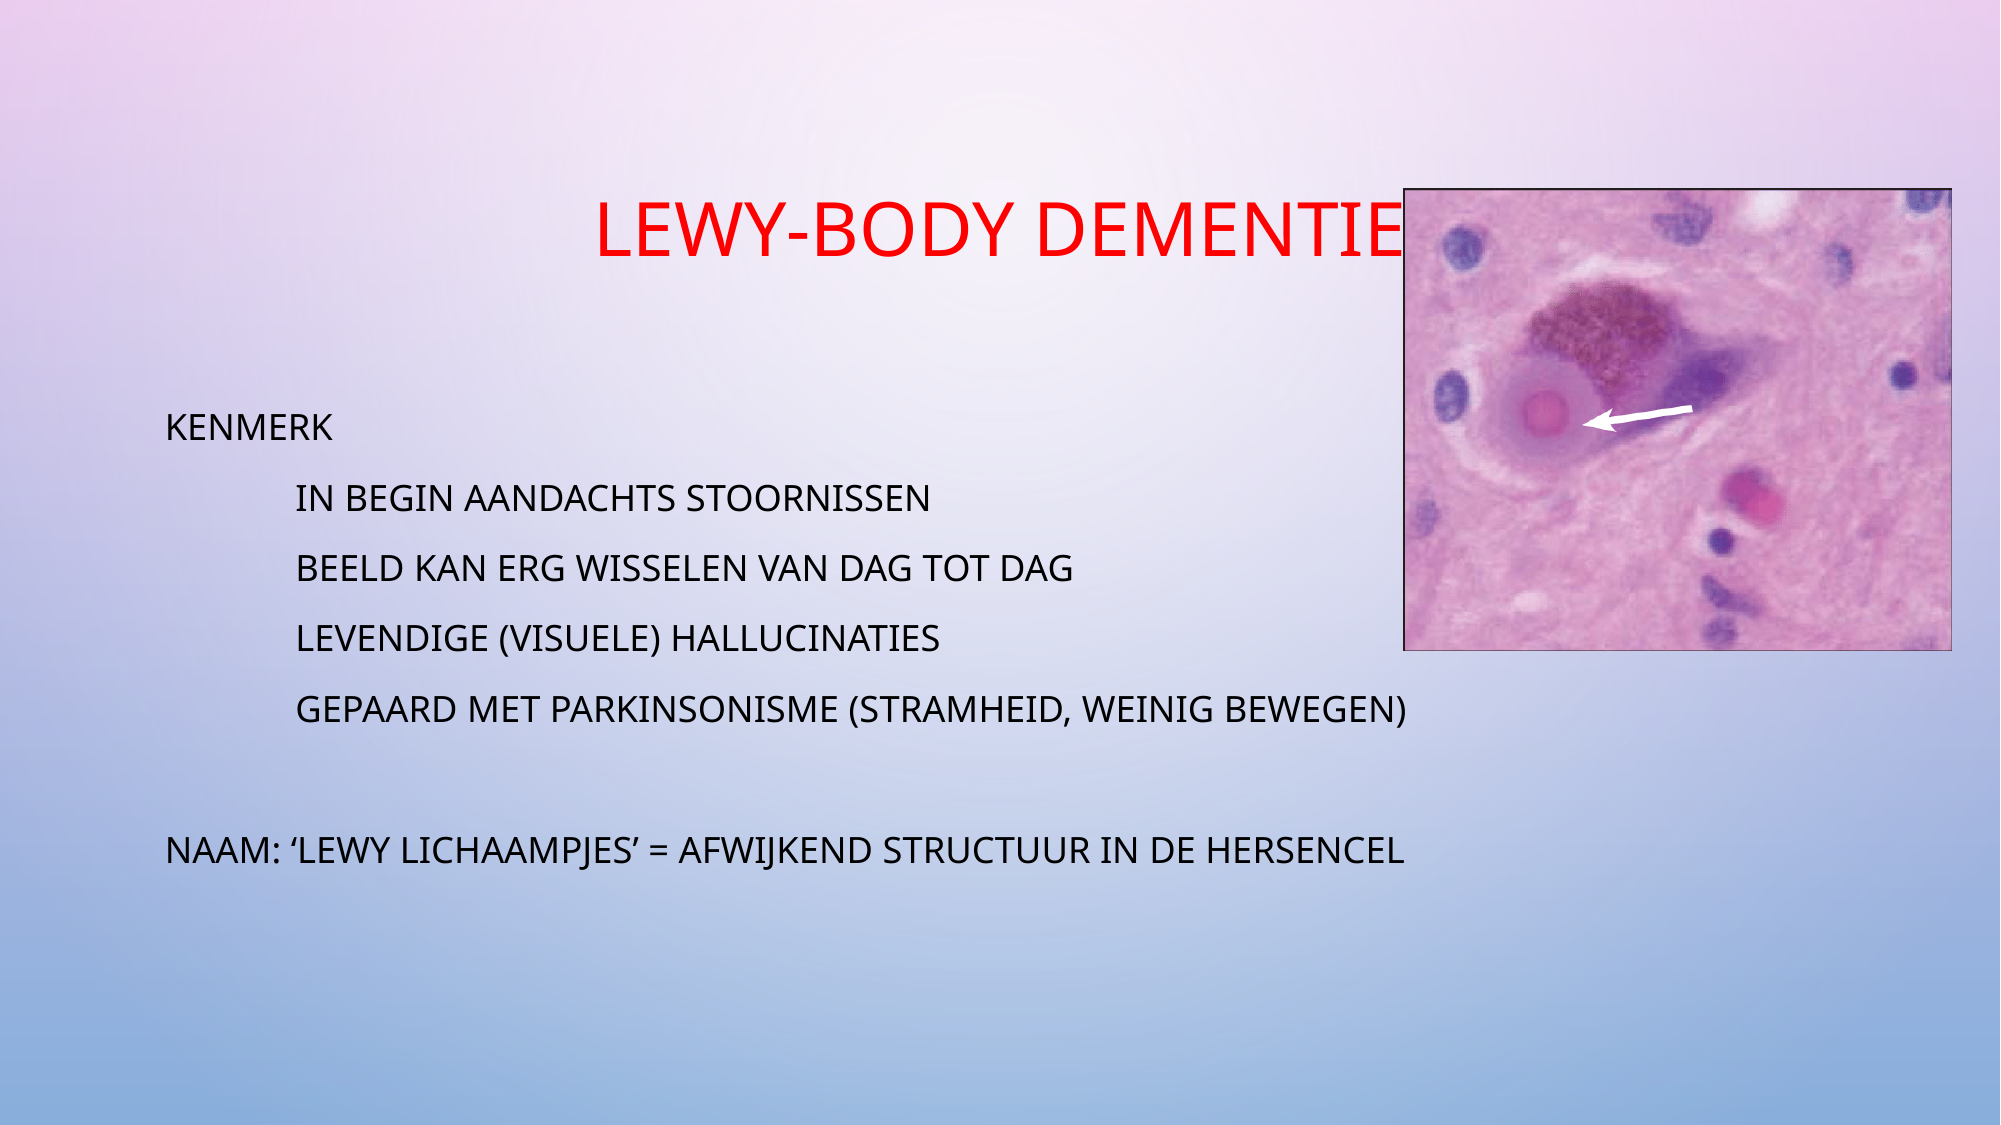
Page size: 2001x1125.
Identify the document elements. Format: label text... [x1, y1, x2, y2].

text_box [0, 0, 2000, 615]
list Kenmerk in begin aandachts stoornissen Beeld kan erg wisselen van dag tot dag Levendige (visuele) hallucinaties Gepaard met parkinsonisme (stramheid, weinig bewegen) Naam: ‘Lewy lichaampjes’ = afwijkend structuur in de hersencel [149, 388, 1851, 950]
title Lewy-body dementie [149, 101, 1851, 364]
picture [1402, 188, 1952, 651]
